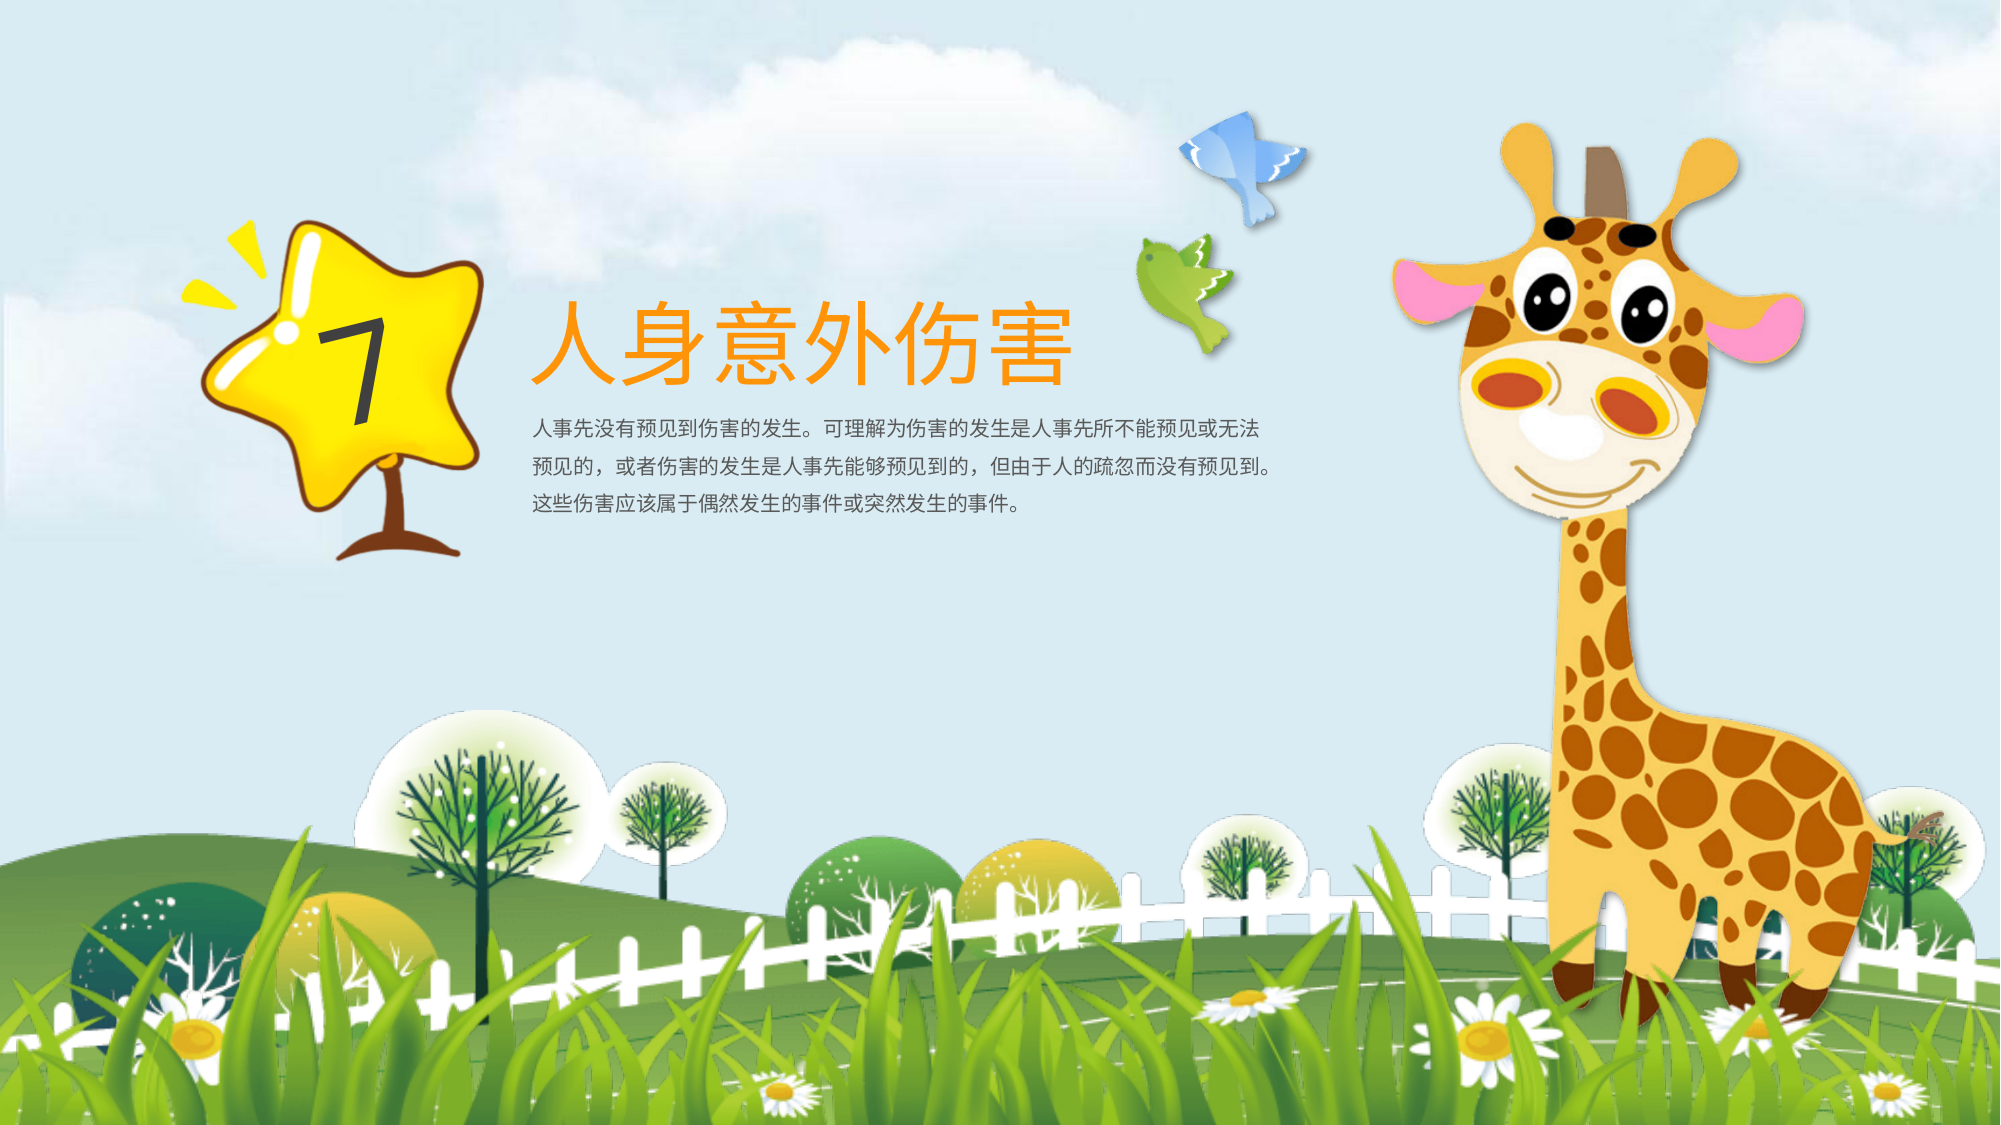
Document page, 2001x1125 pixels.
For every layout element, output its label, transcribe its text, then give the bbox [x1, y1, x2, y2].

picture [0, 0, 2000, 1125]
text_box 人身意外伤害 [520, 279, 1113, 395]
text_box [168, 194, 520, 563]
text_box 人事先没有预见到伤害的发生。可理解为伤害的发生是人事先所不能预见或无法预见的，或者伤害的发生是人事先能够预见到的，但由于人的疏忽而没有预见到。这些伤害应该属于偶然发生的事件或突然发生的事件。 [520, 395, 1275, 523]
